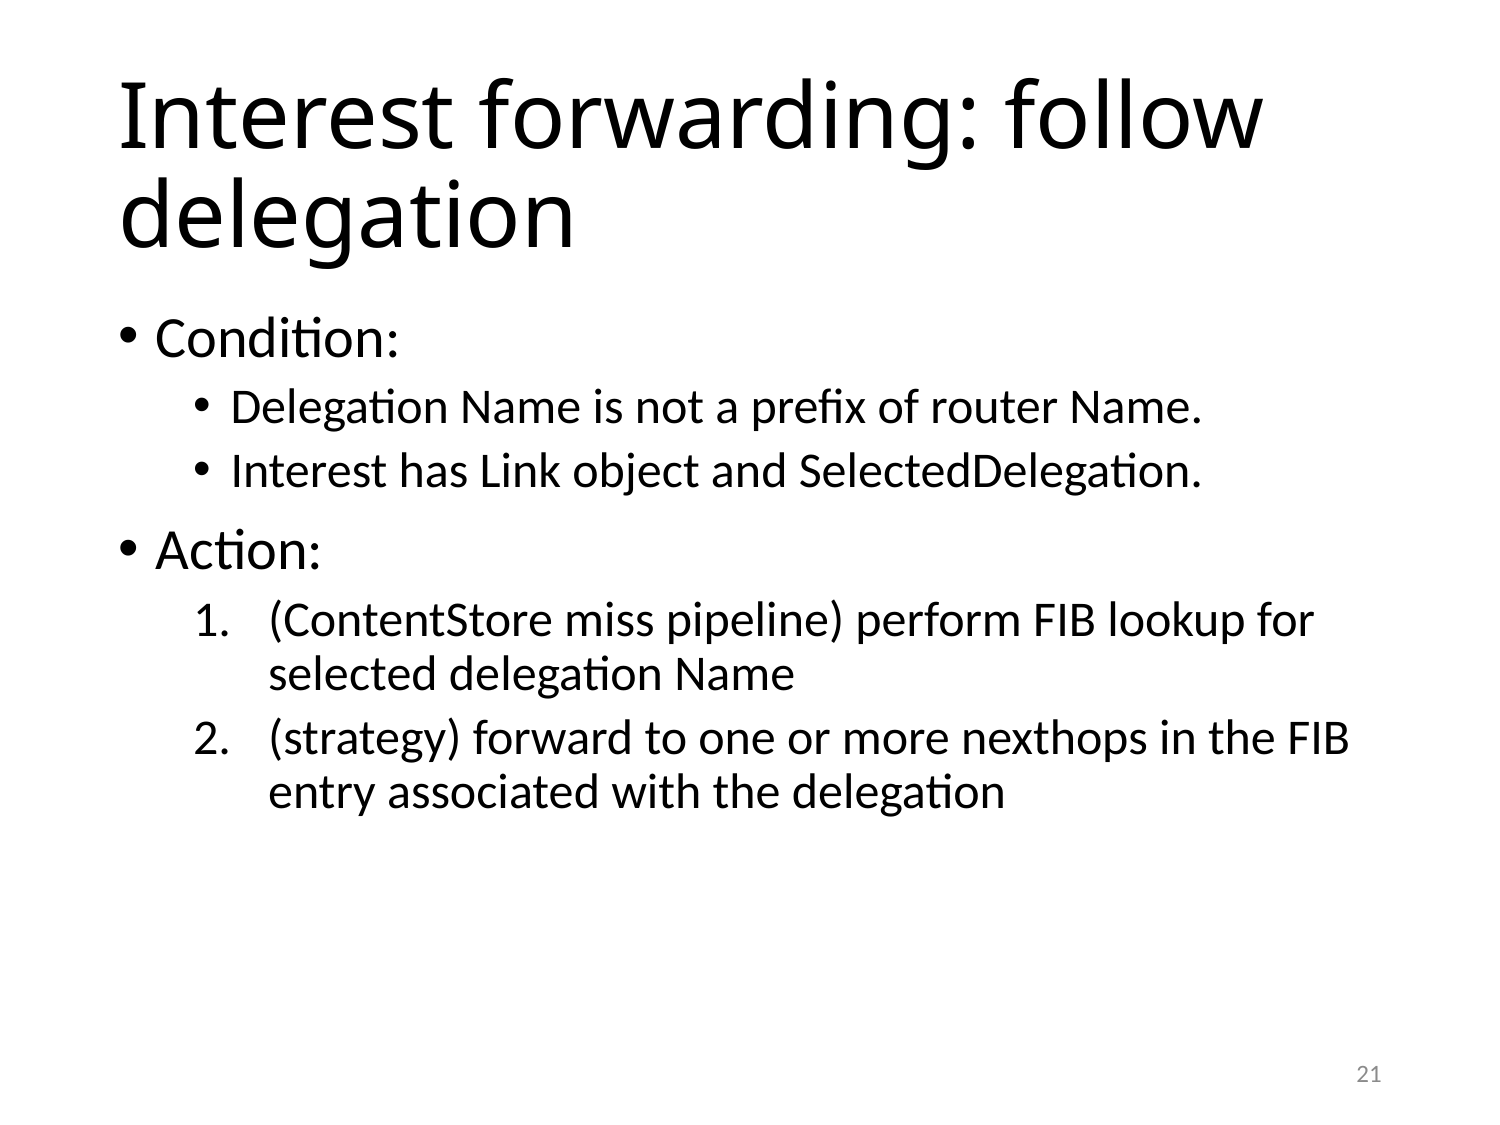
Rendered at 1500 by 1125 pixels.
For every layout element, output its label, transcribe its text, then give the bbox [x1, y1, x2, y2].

slide_number 21 [1059, 1042, 1397, 1103]
title Interest forwarding: follow delegation [103, 59, 1397, 278]
list Condition: Delegation Name is not a prefix of router Name. Interest has Link object and SelectedDelegation. Action: (ContentStore miss pipeline) perform FIB lookup for selected delegation Name (strategy) forward to one or more nexthops in the FIB entry associated with the delegation [103, 299, 1397, 1014]
